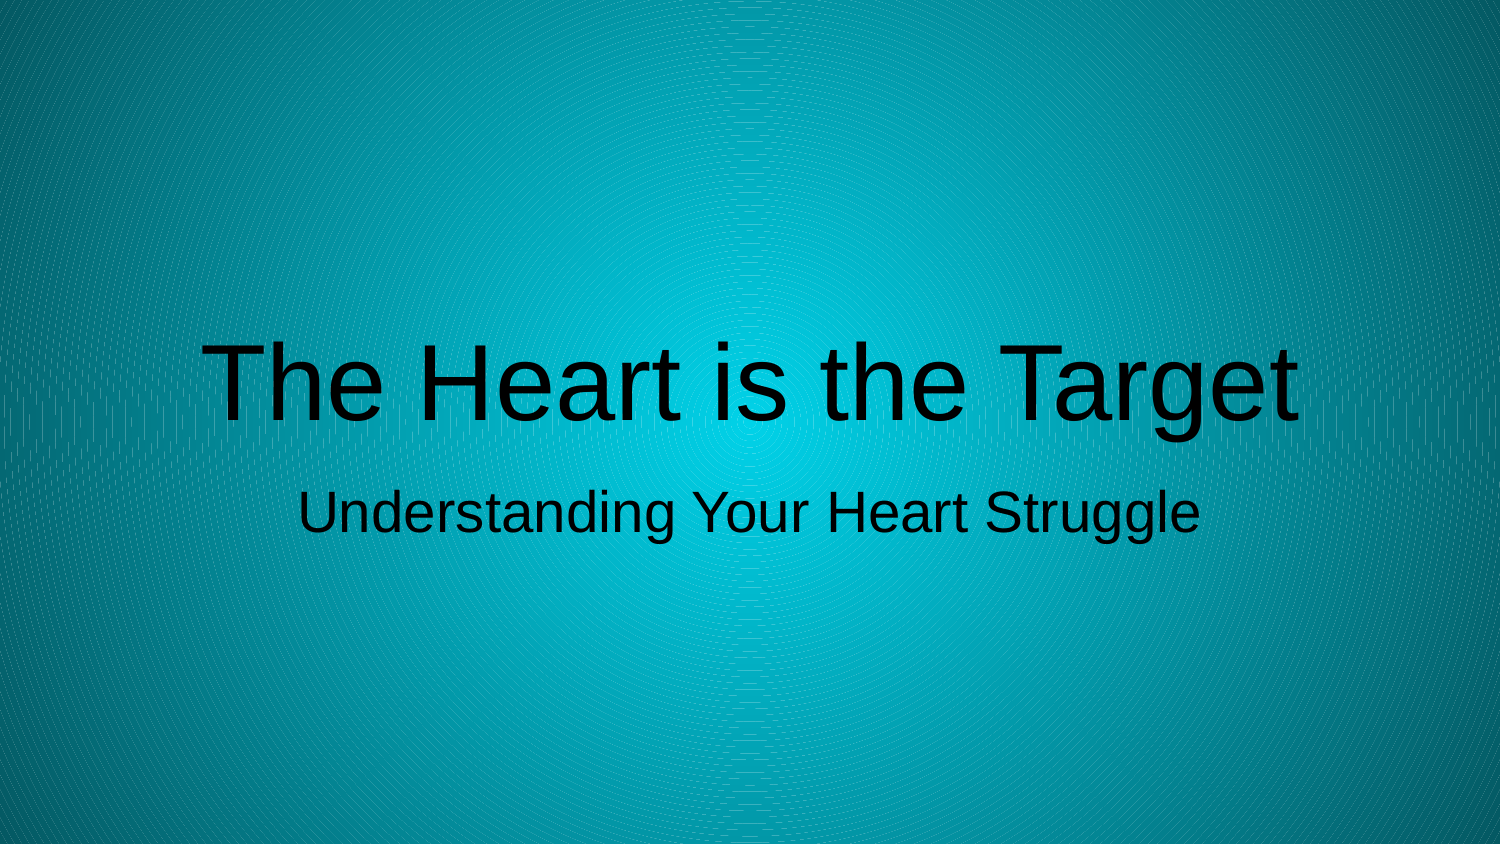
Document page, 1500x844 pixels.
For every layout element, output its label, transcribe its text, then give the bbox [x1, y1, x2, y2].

title The Heart is the Target [51, 122, 1449, 459]
subtitle Understanding Your Heart Struggle [51, 464, 1449, 595]
